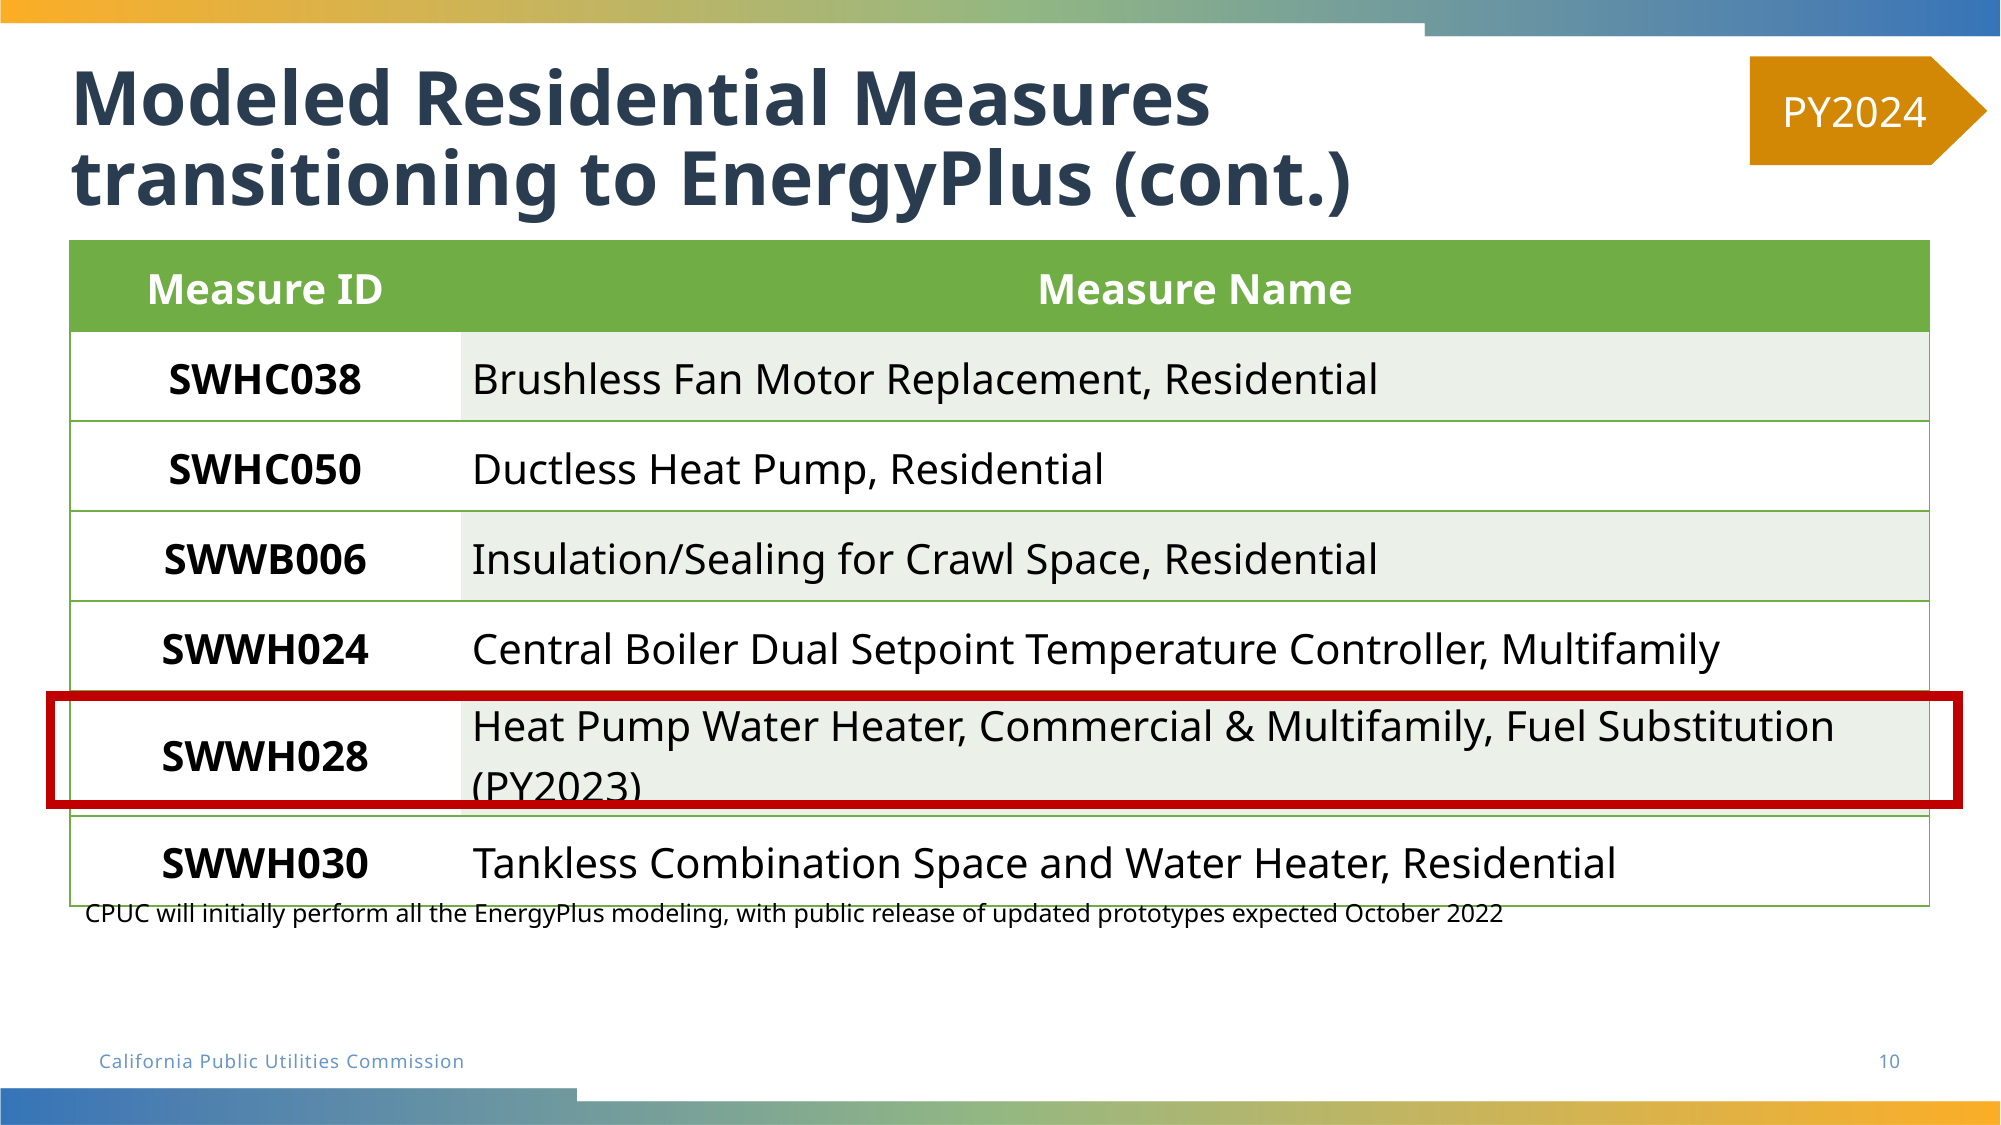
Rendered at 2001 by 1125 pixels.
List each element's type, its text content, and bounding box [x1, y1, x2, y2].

text_box CPUC will initially perform all the EnergyPlus modeling, with public release of updated prototypes expected October 2022 [70, 889, 1618, 935]
table_cell SWWH030 [71, 817, 461, 889]
text_box PY2024 [1748, 55, 1989, 167]
table_cell Insulation/Sealing for Crawl Space, Residential [461, 512, 1929, 600]
table_cell SWWH028 [71, 806, 461, 815]
table_cell Central Boiler Dual Setpoint Temperature Controller, Multifamily [461, 602, 1929, 690]
table_header Measure Name [461, 242, 1929, 330]
table_cell Ductless Heat Pump, Residential [461, 422, 1929, 510]
slide_number 10 [1837, 1050, 1900, 1080]
table_cell SWWB006 [71, 512, 461, 600]
picture [0, 0, 2001, 1125]
table_cell Heat Pump Water Heater, Commercial & Multifamily, Fuel Substitution (PY2023) [461, 806, 1929, 815]
table_cell SWHC050 [71, 422, 461, 510]
title Modeled Residential Measures transitioning to EnergyPlus (cont.) [70, 12, 1538, 230]
table_cell Brushless Fan Motor Replacement, Residential [461, 332, 1929, 420]
text_box [50, 695, 1959, 806]
table_cell Tankless Combination Space and Water Heater, Residential [461, 817, 1929, 905]
table_cell SWWH024 [71, 602, 461, 690]
table_header Measure ID [71, 242, 461, 330]
table_cell SWHC038 [71, 332, 461, 420]
